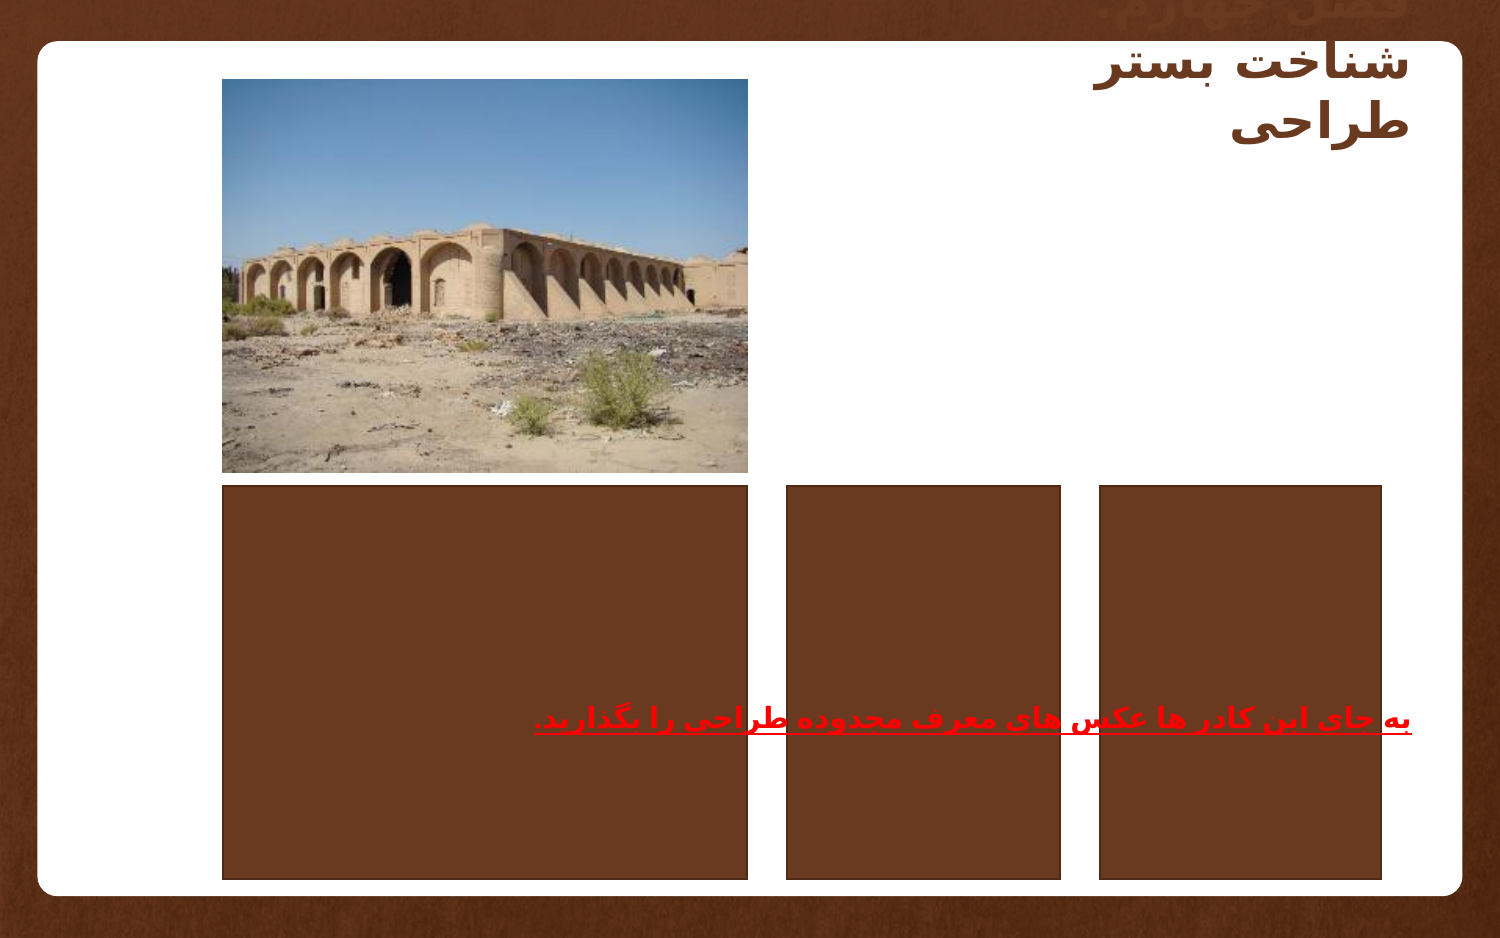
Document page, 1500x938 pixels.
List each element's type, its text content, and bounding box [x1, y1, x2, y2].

text_box [1099, 744, 1382, 880]
text_box [222, 485, 748, 880]
slide_number 14 [1262, 880, 1350, 886]
text_box [1099, 485, 1382, 697]
text_box [786, 744, 1061, 880]
picture [222, 79, 748, 473]
title فصل چهارم: شناخت بستر طراحی [887, 81, 1427, 156]
text_box به جاي اين کادر ها عکس هاي معرف مجدوده طراحي را بگذاريد. [224, 697, 1424, 744]
text_box [786, 485, 1061, 697]
